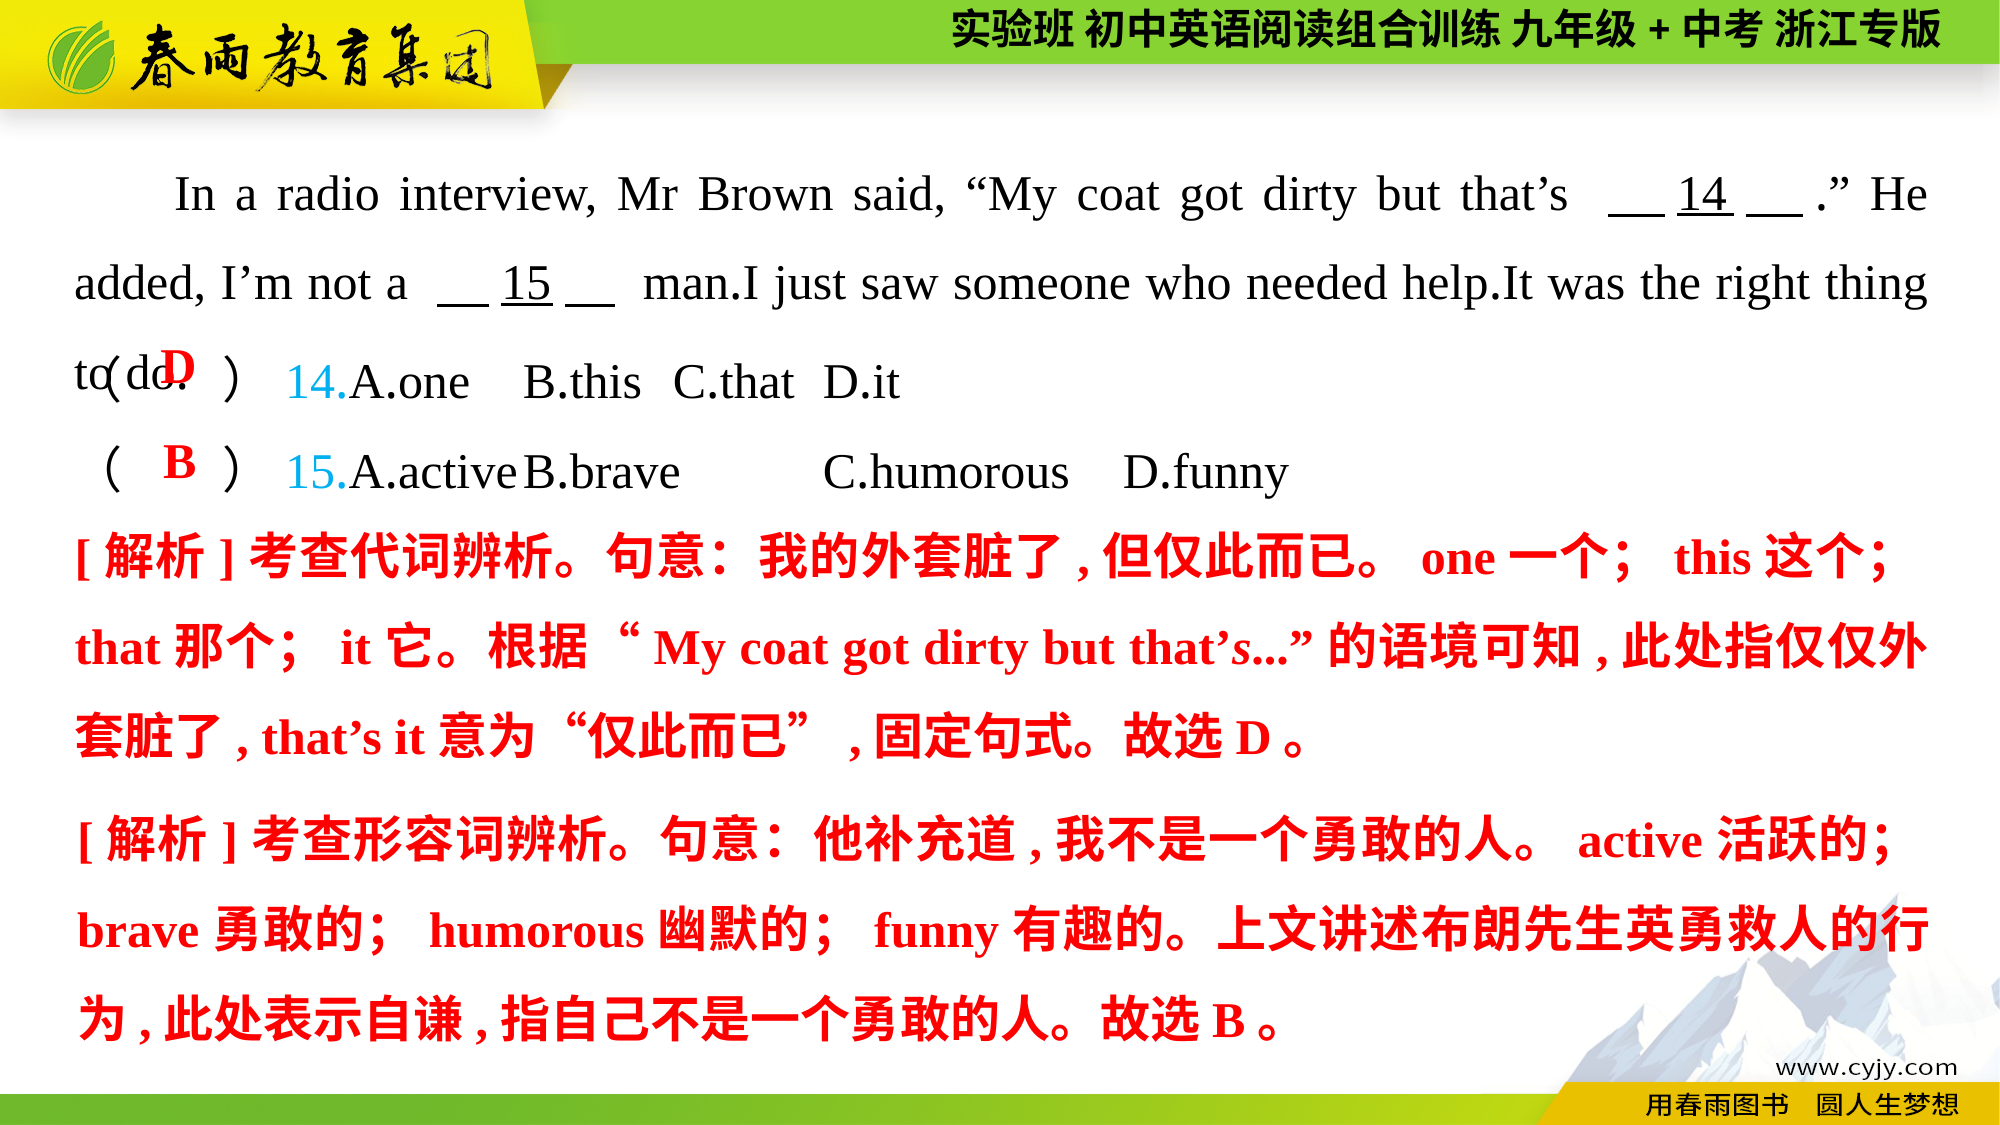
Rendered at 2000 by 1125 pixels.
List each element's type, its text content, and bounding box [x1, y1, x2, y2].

text_box B [148, 420, 212, 496]
list In a radio interview, Mr Brown said, “My coat got dirty but that’s 14 .” He added, I’m not a 15 man.I just saw someone who needed help.It was the right thing to do. [59, 122, 1944, 308]
picture [0, 0, 2000, 1125]
text_box [解析]考查形容词辨析。句意：他补充道,我不是一个勇敢的人。active活跃的；brave勇敢的；humorous幽默的；funny有趣的。上文讲述布朗先生英勇救人的行为,此处表示自谦,指自己不是一个勇敢的人。故选B。 [62, 770, 1947, 1056]
text_box （ ）14.A.one B.this C.that D.it （ ）15.A.active B.brave C.humorous D.funny [57, 311, 1943, 507]
text_box D [145, 326, 212, 401]
text_box [解析]考查代词辨析。句意：我的外套脏了,但仅此而已。one一个；this这个；that那个；it它。根据“My coat got dirty but that’s...”的语境可知,此处指仅仅外套脏了, that’s it意为“仅此而已”,固定句式。故选D。 [59, 486, 1944, 772]
